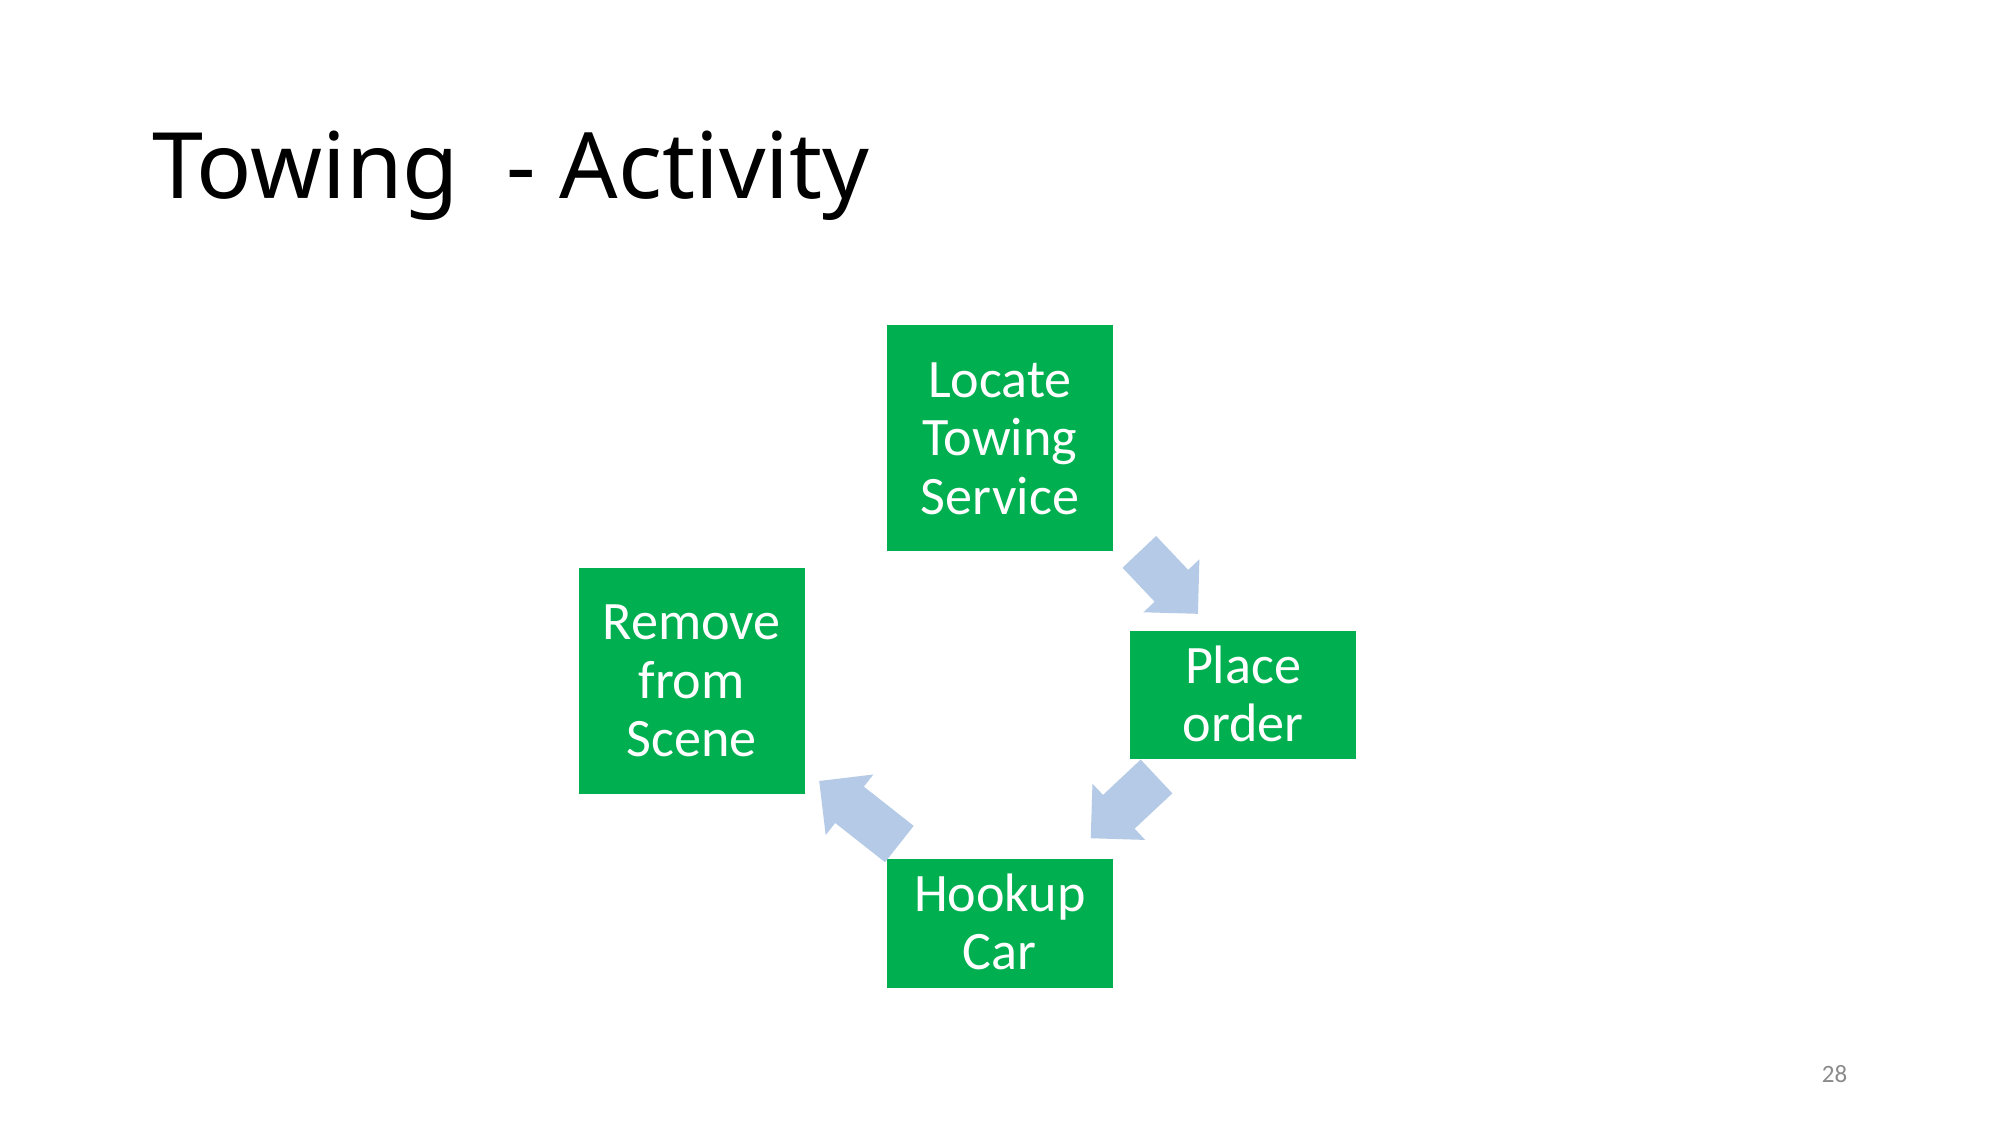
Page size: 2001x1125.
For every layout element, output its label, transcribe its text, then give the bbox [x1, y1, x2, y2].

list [137, 299, 1863, 1014]
slide_number 28 [1412, 1042, 1863, 1103]
title Towing - Activity [137, 59, 1863, 278]
